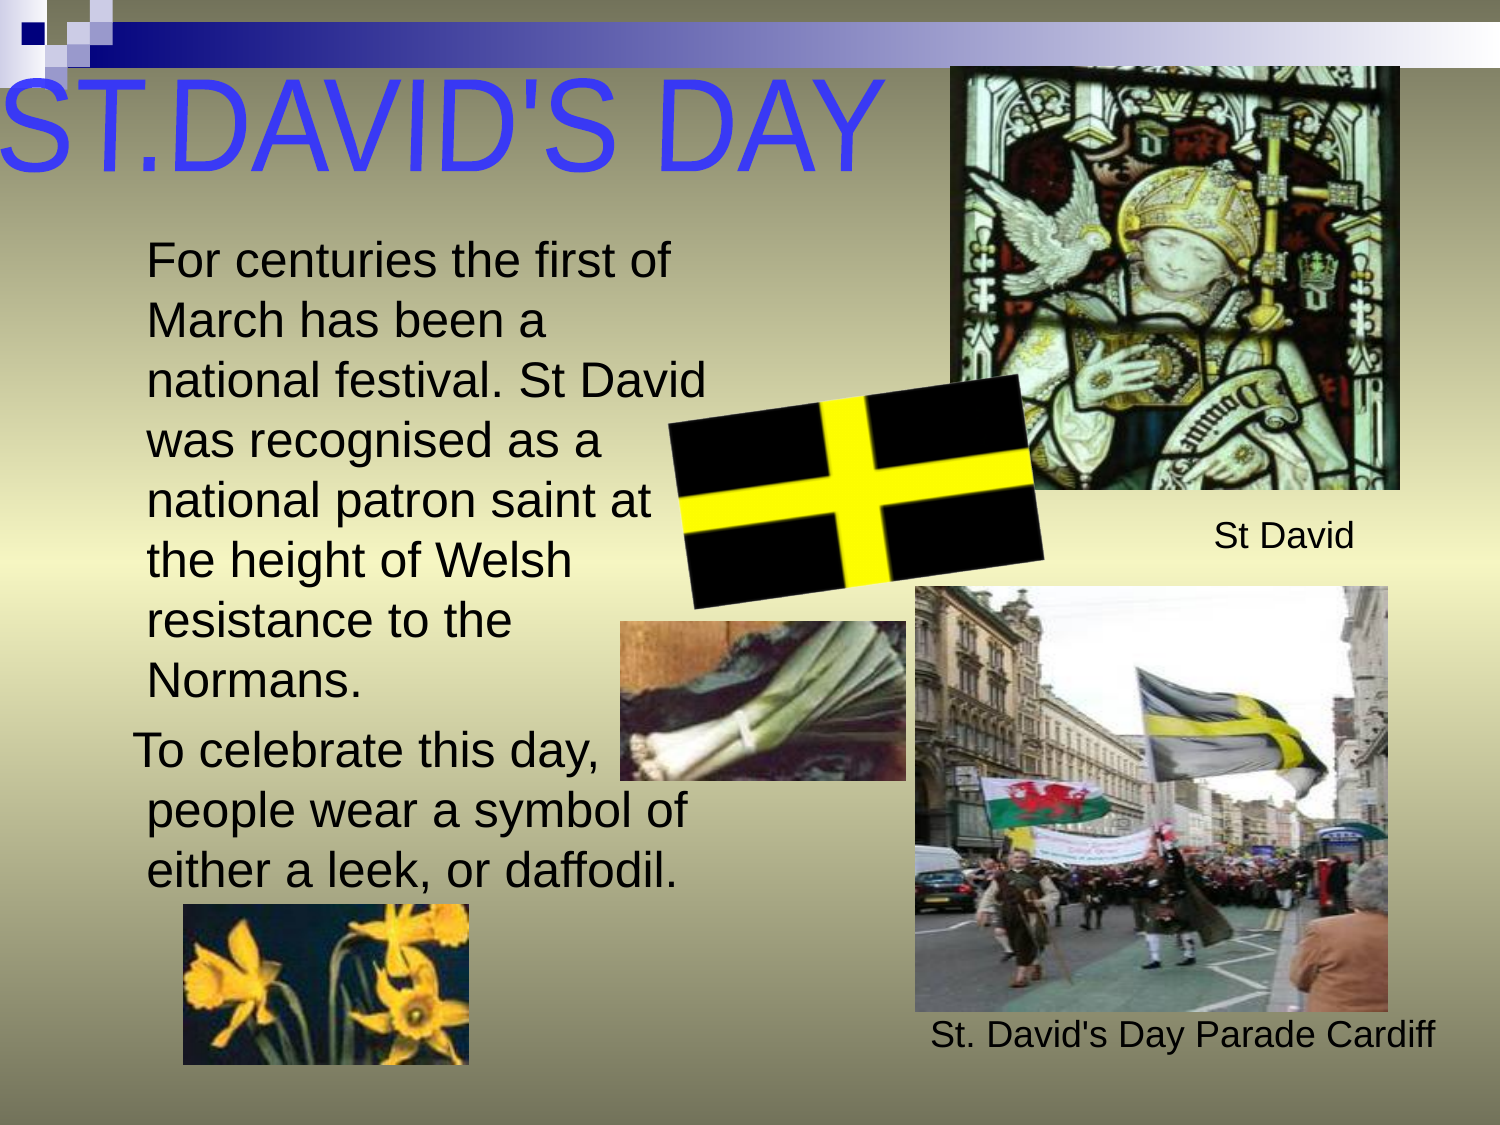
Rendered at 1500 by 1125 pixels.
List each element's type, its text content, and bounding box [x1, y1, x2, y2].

text_box St. David's Day Parade Cardiff [915, 1002, 1500, 1063]
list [915, 585, 1388, 1012]
picture [182, 904, 470, 1065]
picture [669, 384, 1044, 609]
text_box St David [1198, 503, 1442, 564]
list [950, 66, 1400, 490]
picture [619, 621, 907, 782]
list For centuries the first of March has been a national festival. St David was recognised as a national patron saint at the height of Welsh resistance to the Normans. To celebrate this day, people wear a symbol of either a leek, or daffodil. [74, 219, 738, 963]
